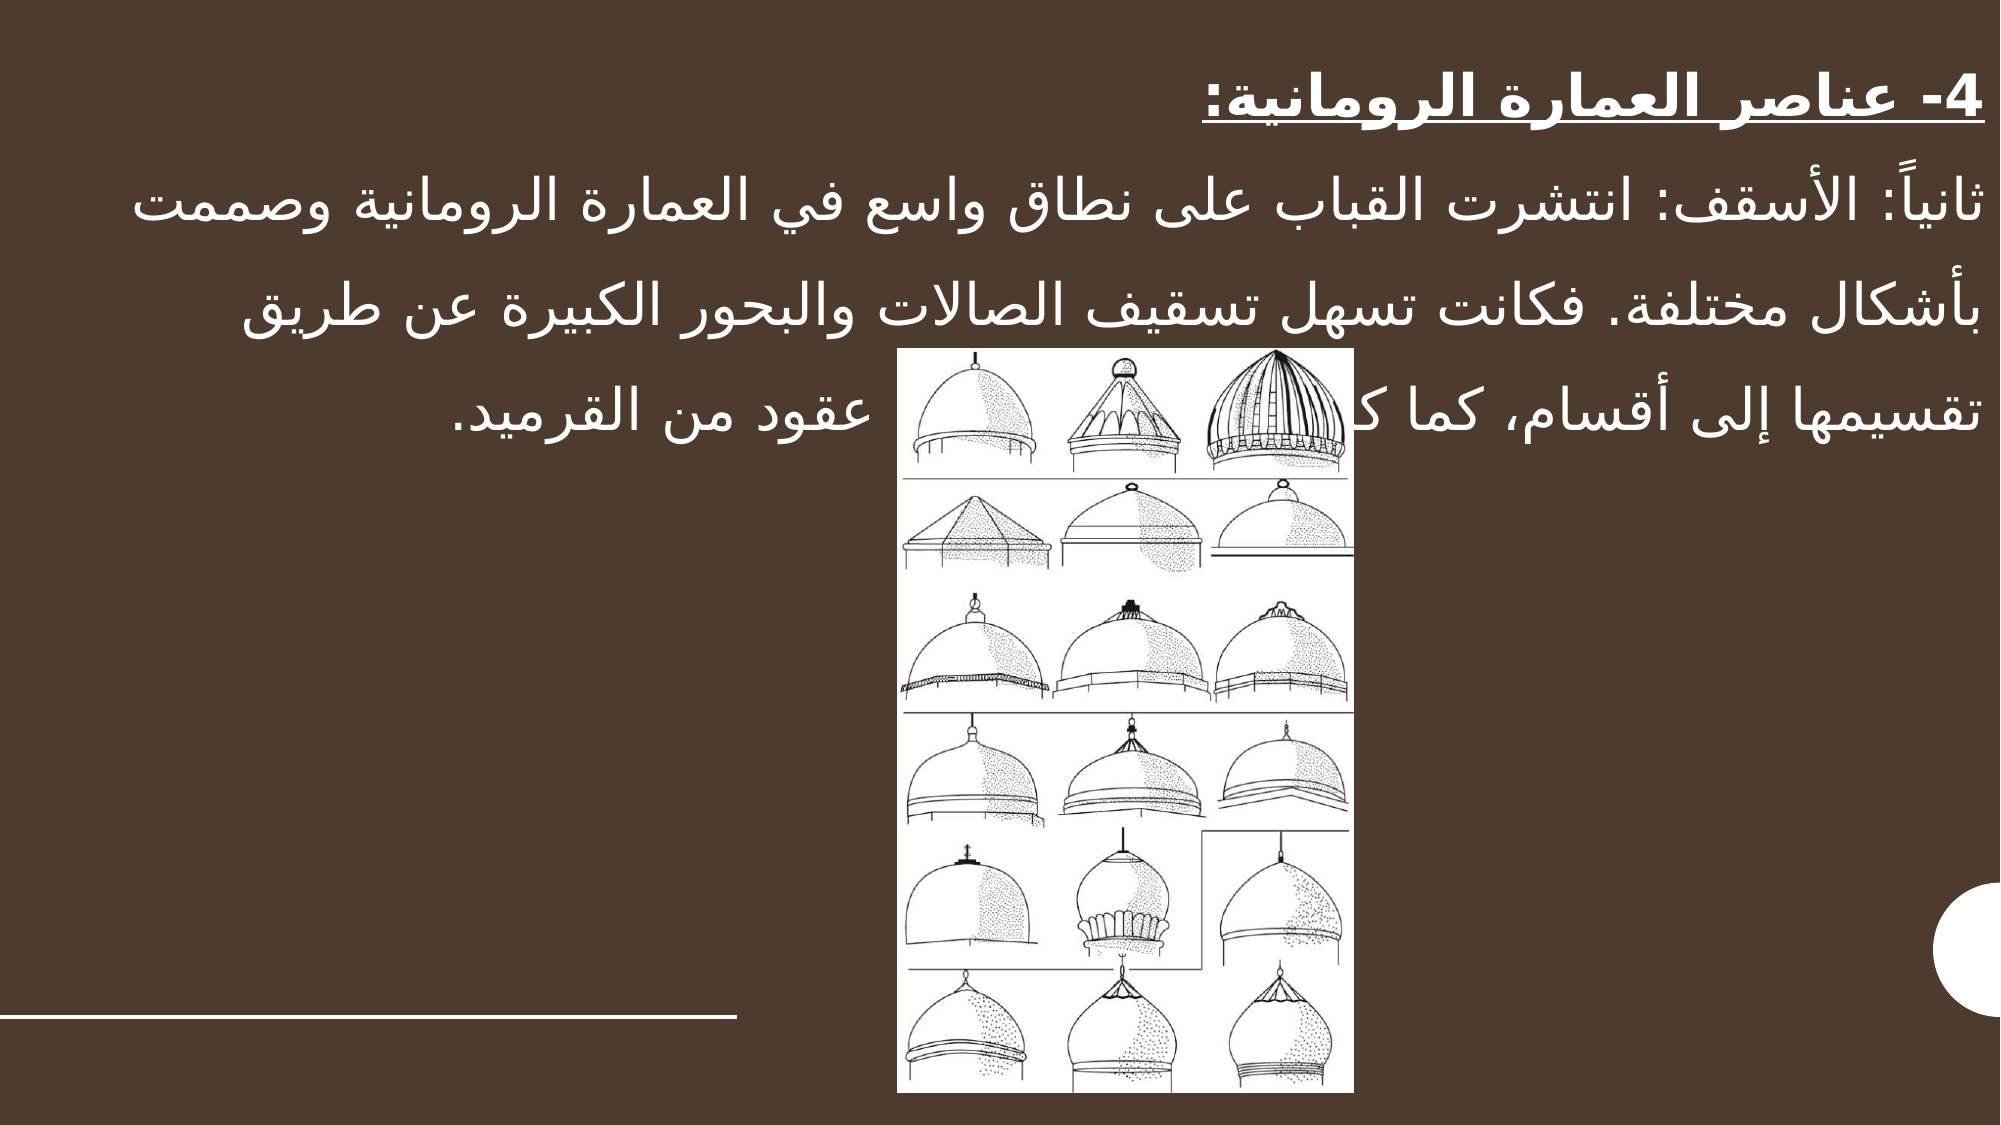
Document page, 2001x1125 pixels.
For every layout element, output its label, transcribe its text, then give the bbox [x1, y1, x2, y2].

picture [897, 348, 1354, 1093]
text_box 4- عناصر العمارة الرومانية: ثانياً: الأسقف: انتشرت القباب على نطاق واسع في العمارة الرومانية وصممت بأشكال مختلفة. فكانت تسهل تسقيف الصالات والبحور الكبيرة عن طريق تقسيمها إلى أقسام، كما كانت الأقبية تبنى من عقود من القرميد. [75, 15, 2000, 660]
